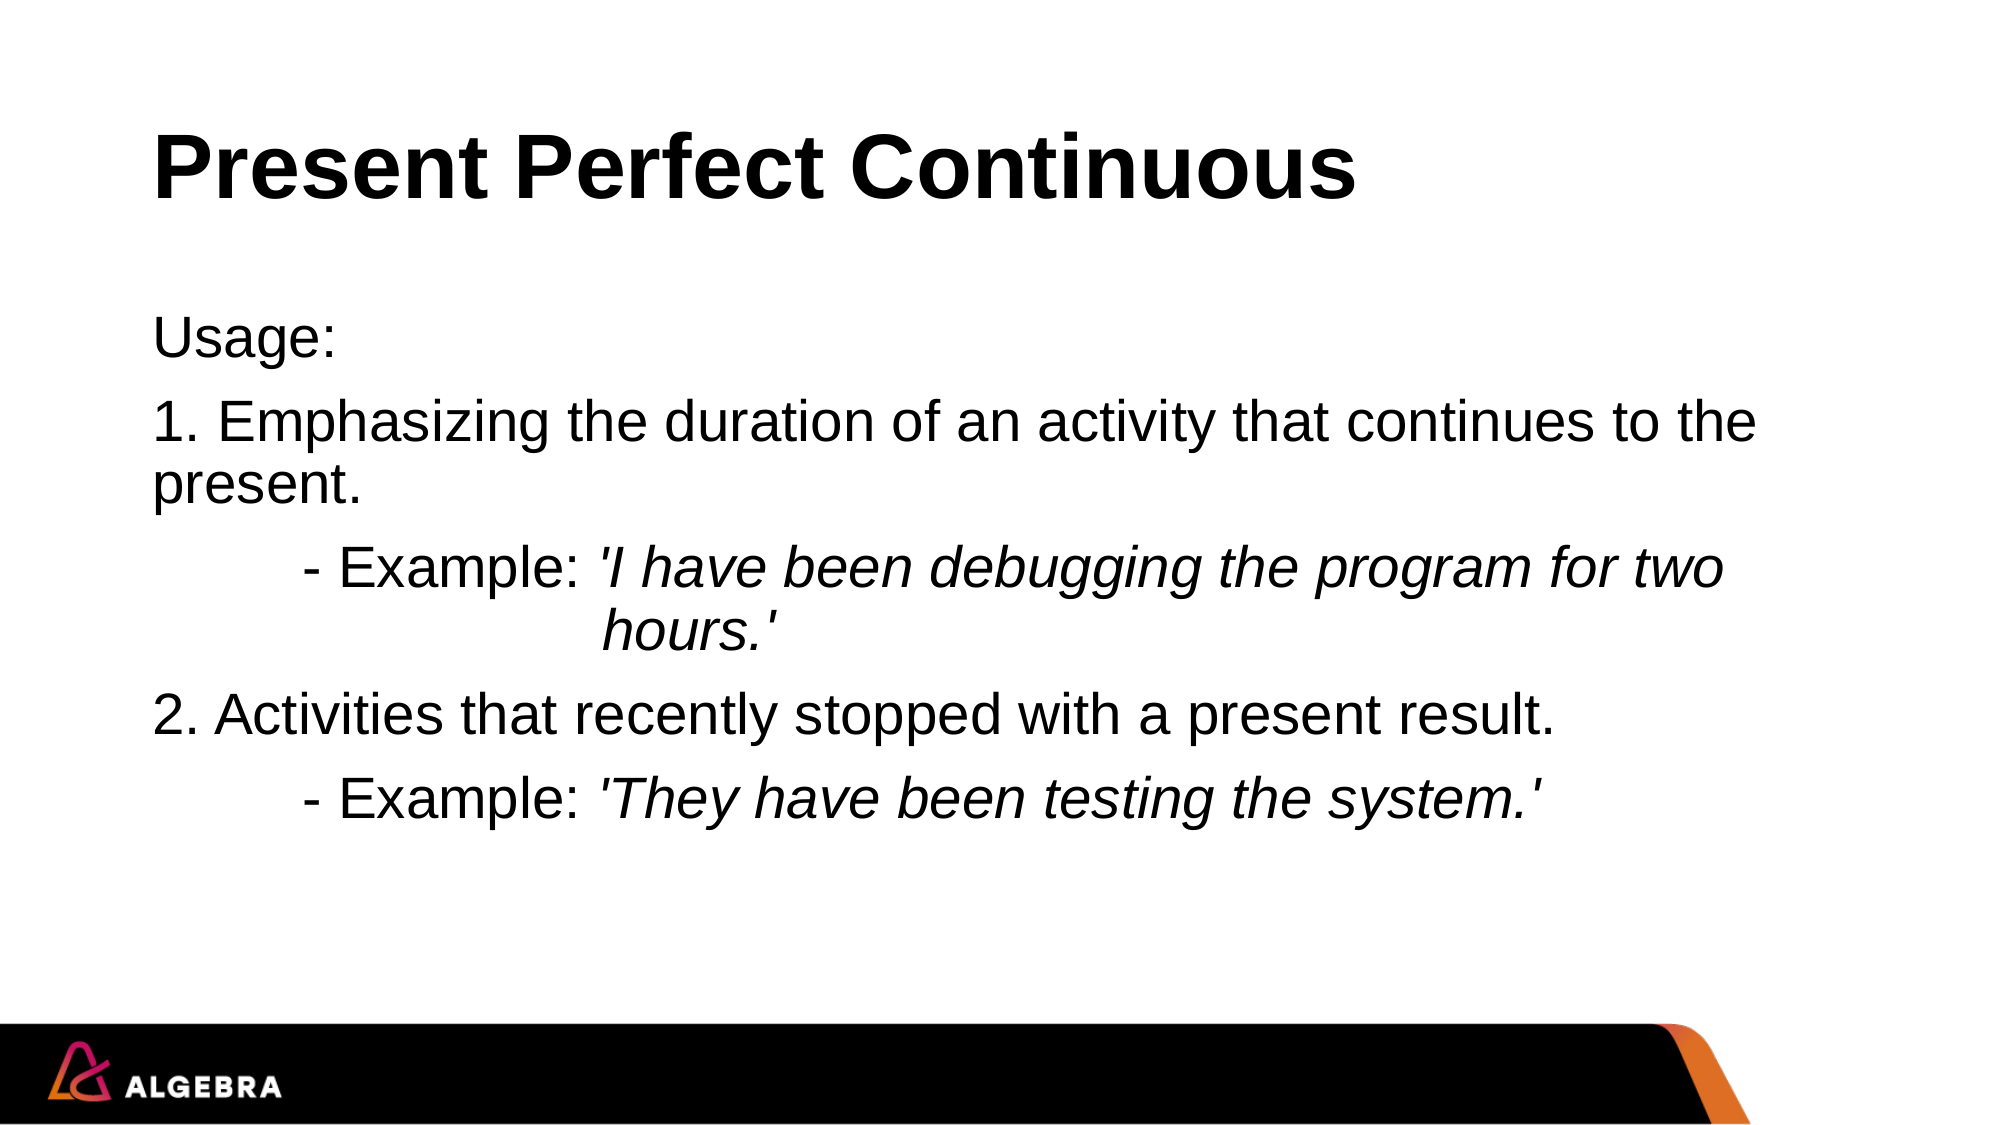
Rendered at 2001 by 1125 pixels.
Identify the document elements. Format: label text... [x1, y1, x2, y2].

picture [0, 1023, 1958, 1125]
title Present Perfect Continuous [137, 59, 1863, 278]
list Usage: 1. Emphasizing the duration of an activity that continues to the present. - Example: 'I have been debugging the program for two hours.' 2. Activities that recently stopped with a present result. - Example: 'They have been testing the system.' [137, 299, 1863, 1014]
